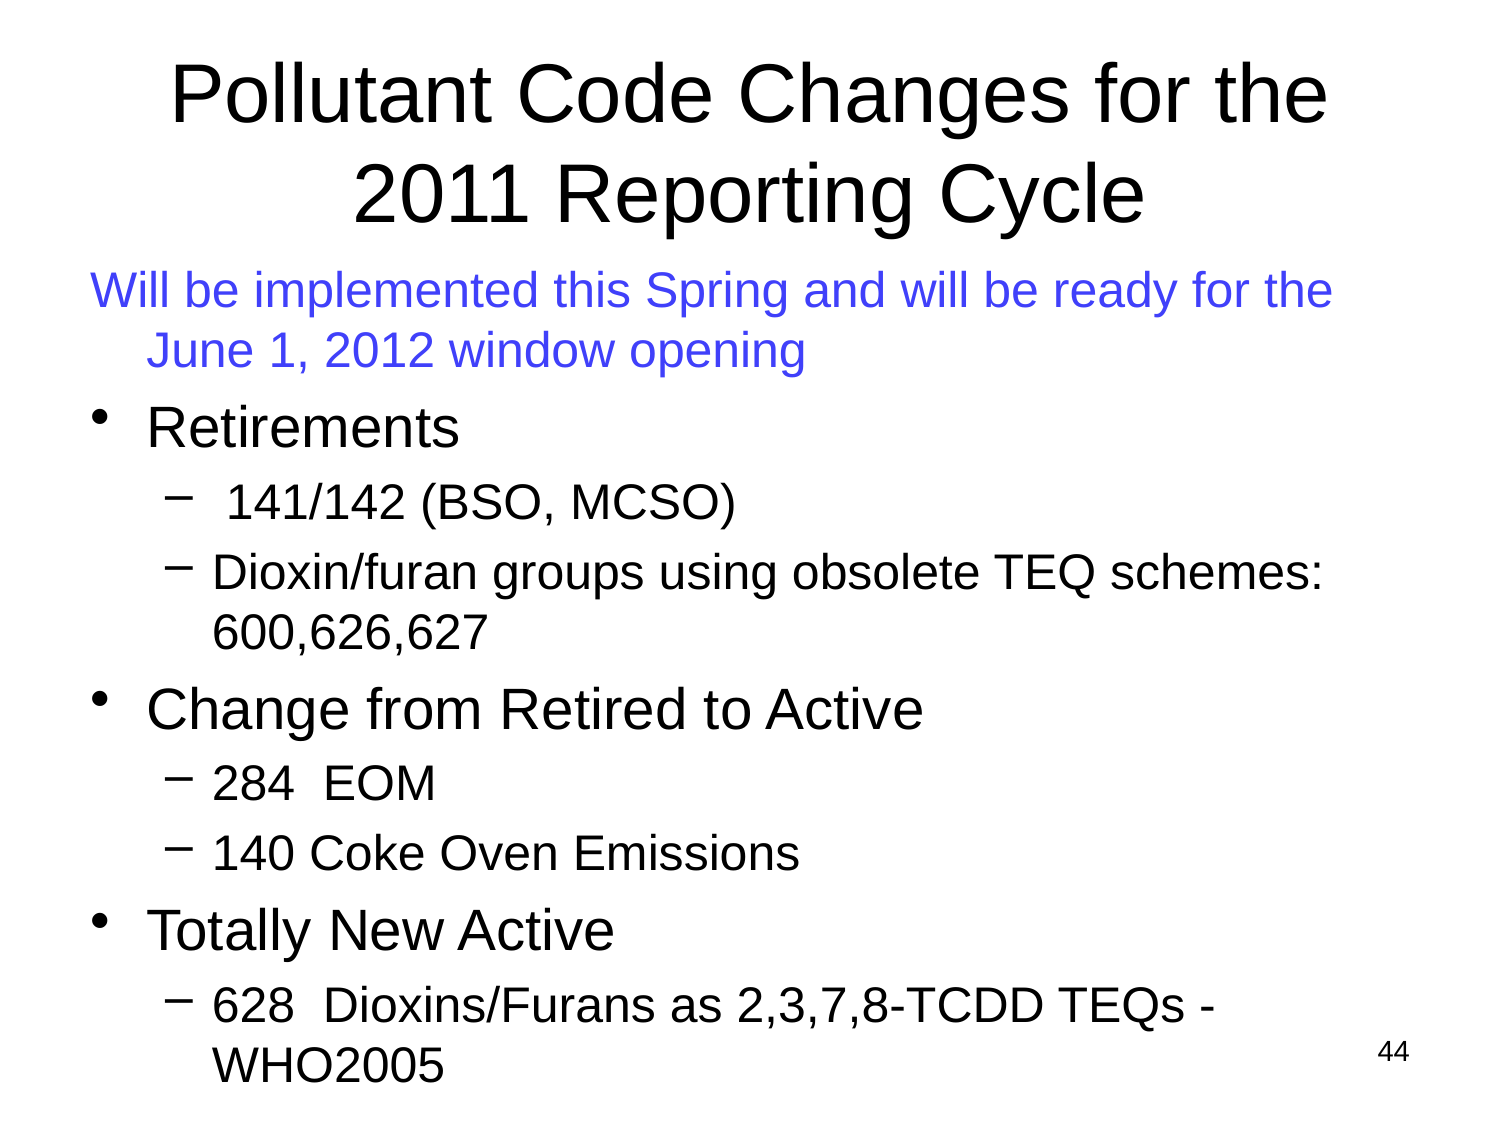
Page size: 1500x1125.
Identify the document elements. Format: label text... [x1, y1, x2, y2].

title Pollutant Code Changes for the 2011 Reporting Cycle [74, 44, 1426, 233]
list Will be implemented this Spring and will be ready for the June 1, 2012 window opening Retirements 141/142 (BSO, MCSO) Dioxin/furan groups using obsolete TEQ schemes: 600,626,627 Change from Retired to Active 284 EOM 140 Coke Oven Emissions Totally New Active 628 Dioxins/Furans as 2,3,7,8-TCDD TEQs - WHO2005 [74, 249, 1426, 993]
slide_number 44 [1074, 1024, 1426, 1103]
